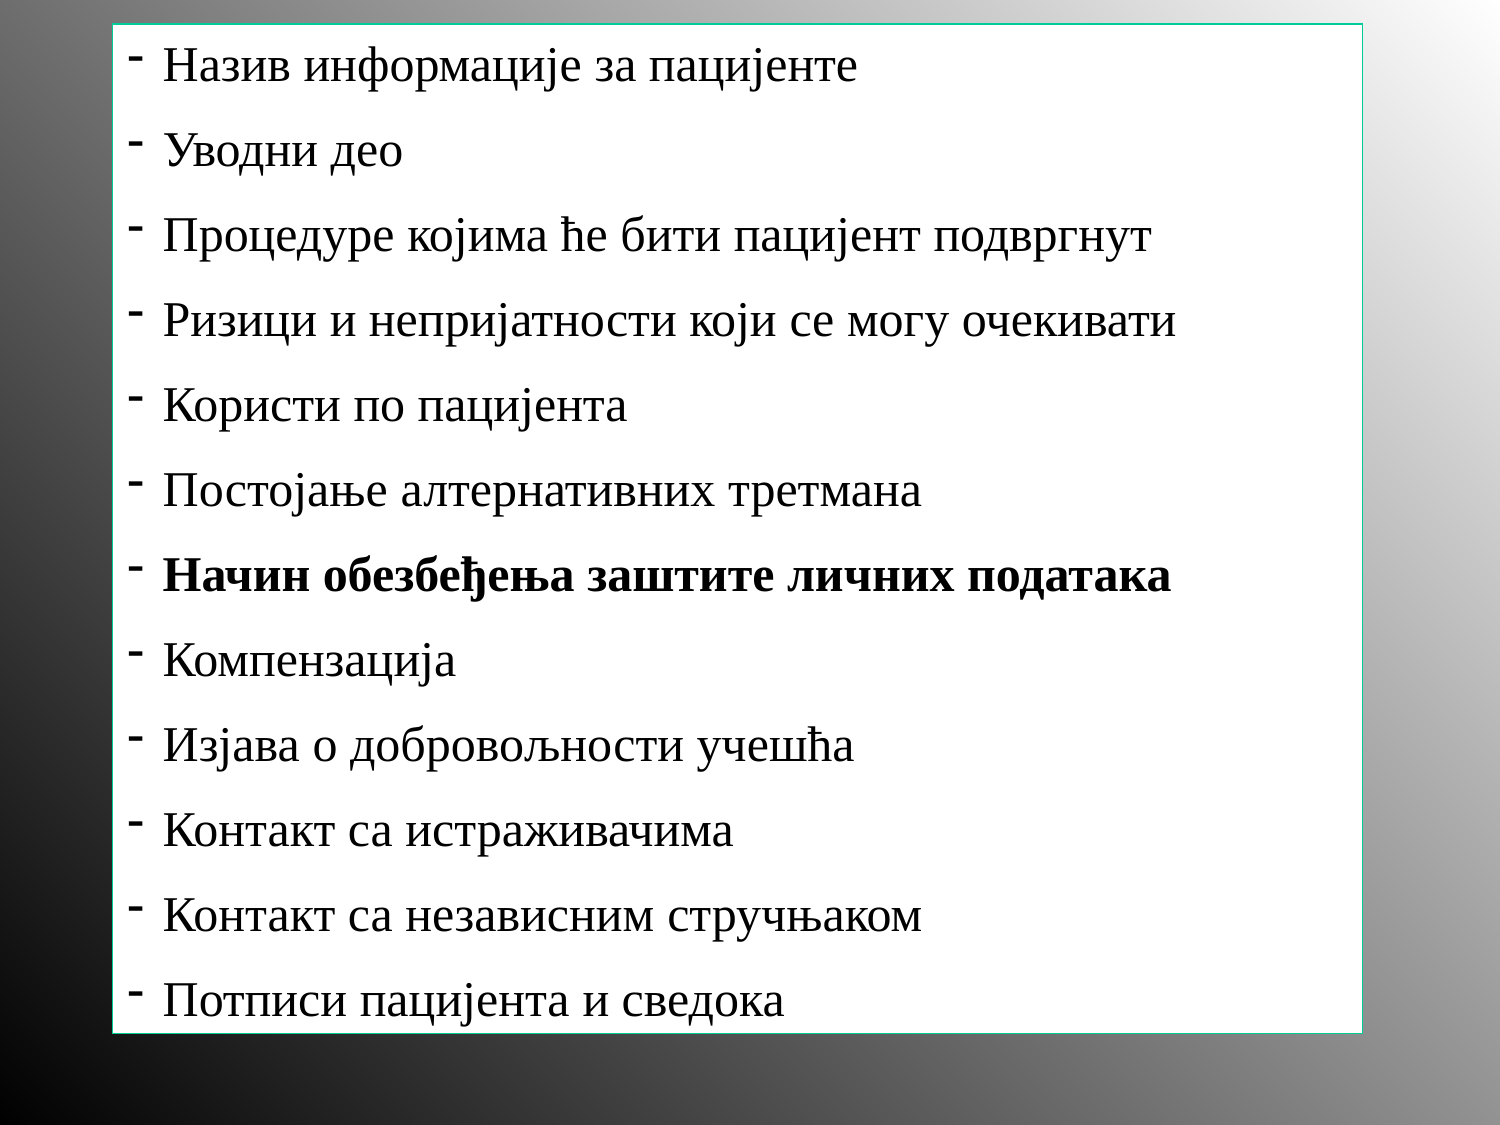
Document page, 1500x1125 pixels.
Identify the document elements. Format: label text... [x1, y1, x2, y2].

text_box Назив информације за пацијенте Уводни део Процедуре којима ће бити пацијент подвргнут Ризици и непријатности који се могу очекивати Користи по пацијента Постојање алтернативних третмана Начин обезбеђења заштите личних података Компензација Изјава о добровољности учешћа Контакт са истраживачима Контакт са независним стручњаком Потписи пацијента и сведока [112, 24, 1363, 1034]
